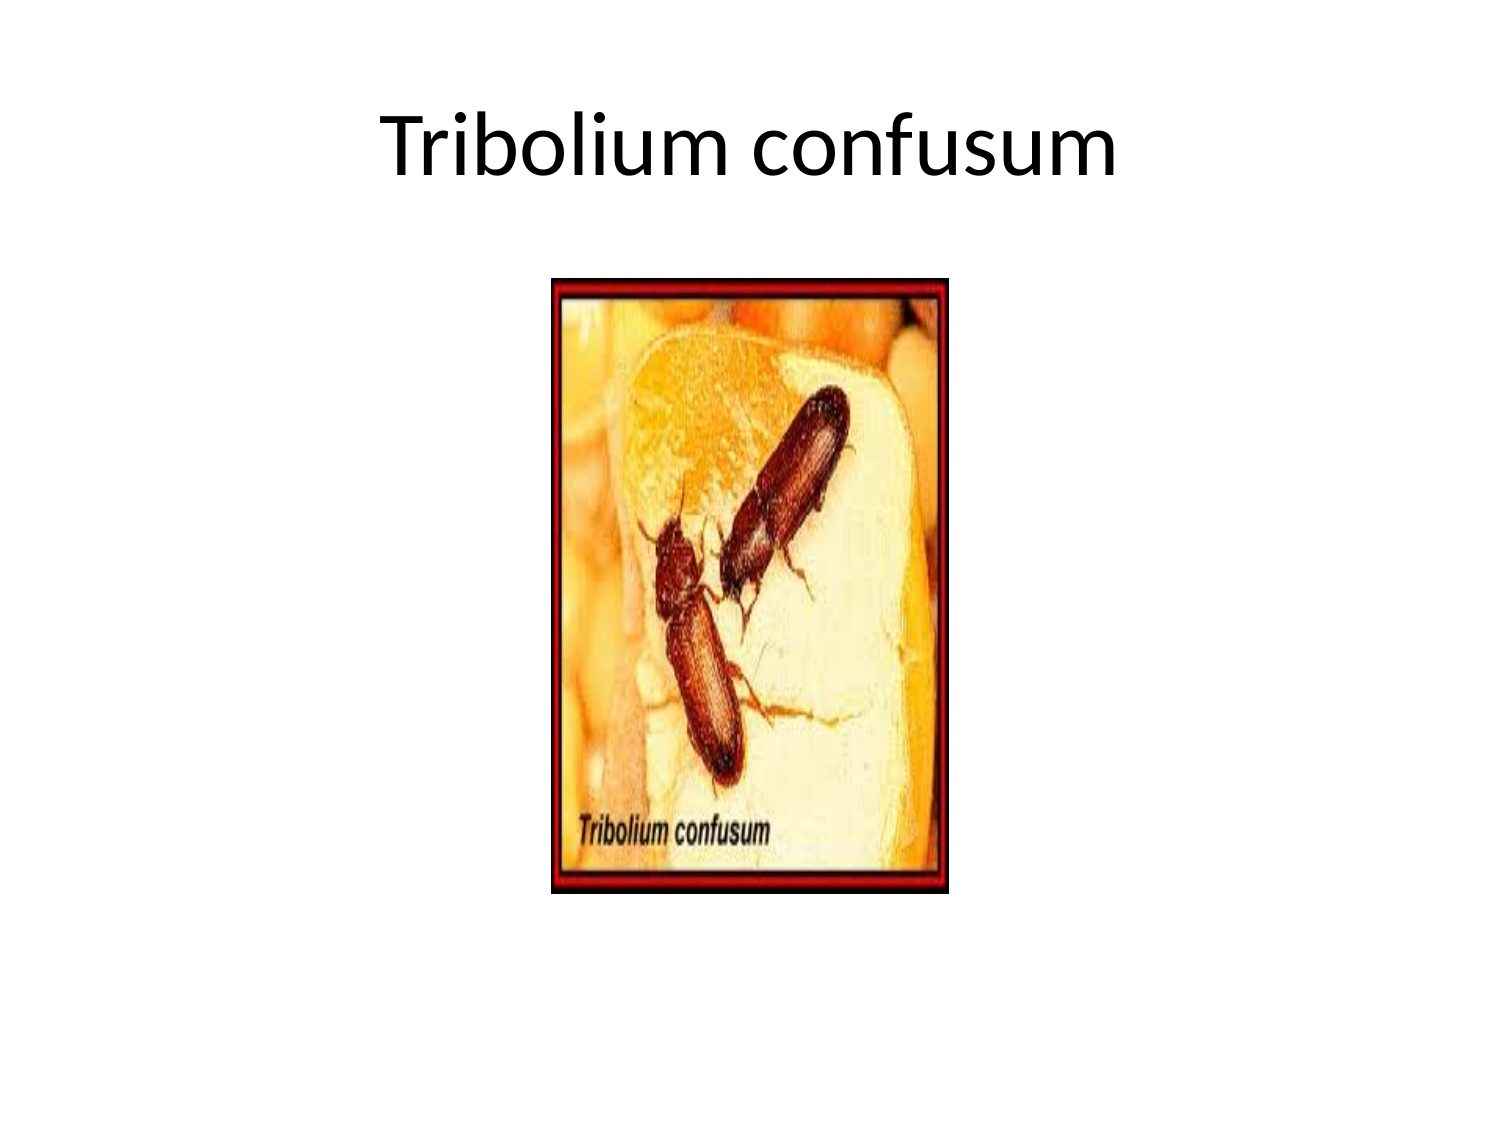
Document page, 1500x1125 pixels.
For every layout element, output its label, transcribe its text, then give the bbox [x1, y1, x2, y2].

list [551, 278, 949, 894]
title Tribolium confusum [75, 45, 1425, 233]
